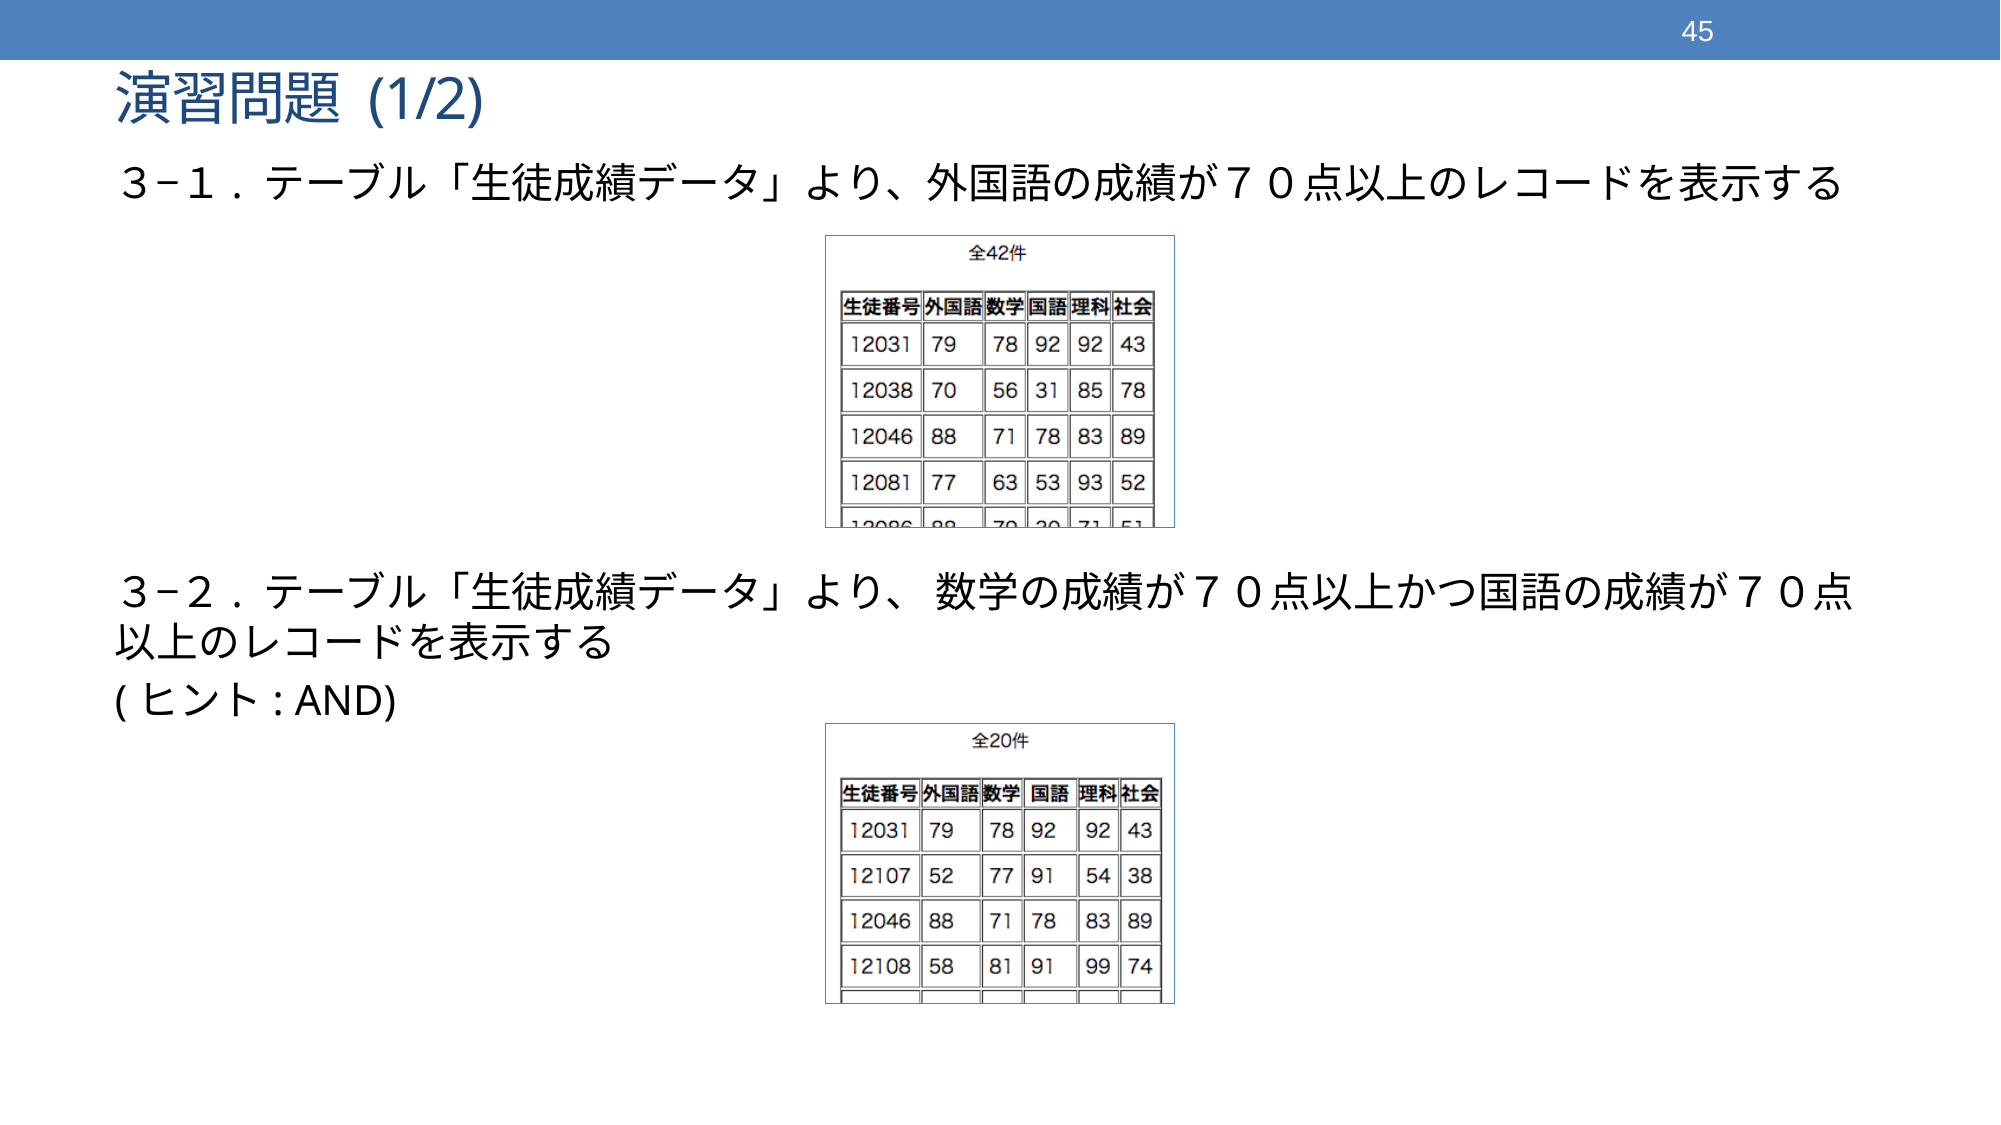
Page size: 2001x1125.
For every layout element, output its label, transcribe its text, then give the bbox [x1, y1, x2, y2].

title 演習問題 (1/2) [99, 59, 1900, 133]
picture [825, 235, 1175, 529]
list ３−１. テーブル「生徒成績データ」より、外国語の成績が７０点以上のレコードを表示する ３−２. テーブル「生徒成績データ」より、 数学の成績が７０点以上かつ国語の成績が７０点以上のレコードを表示する (ヒント: AND) [99, 149, 1900, 1063]
slide_number 45 [1666, 3, 1900, 57]
picture [825, 723, 1175, 1005]
